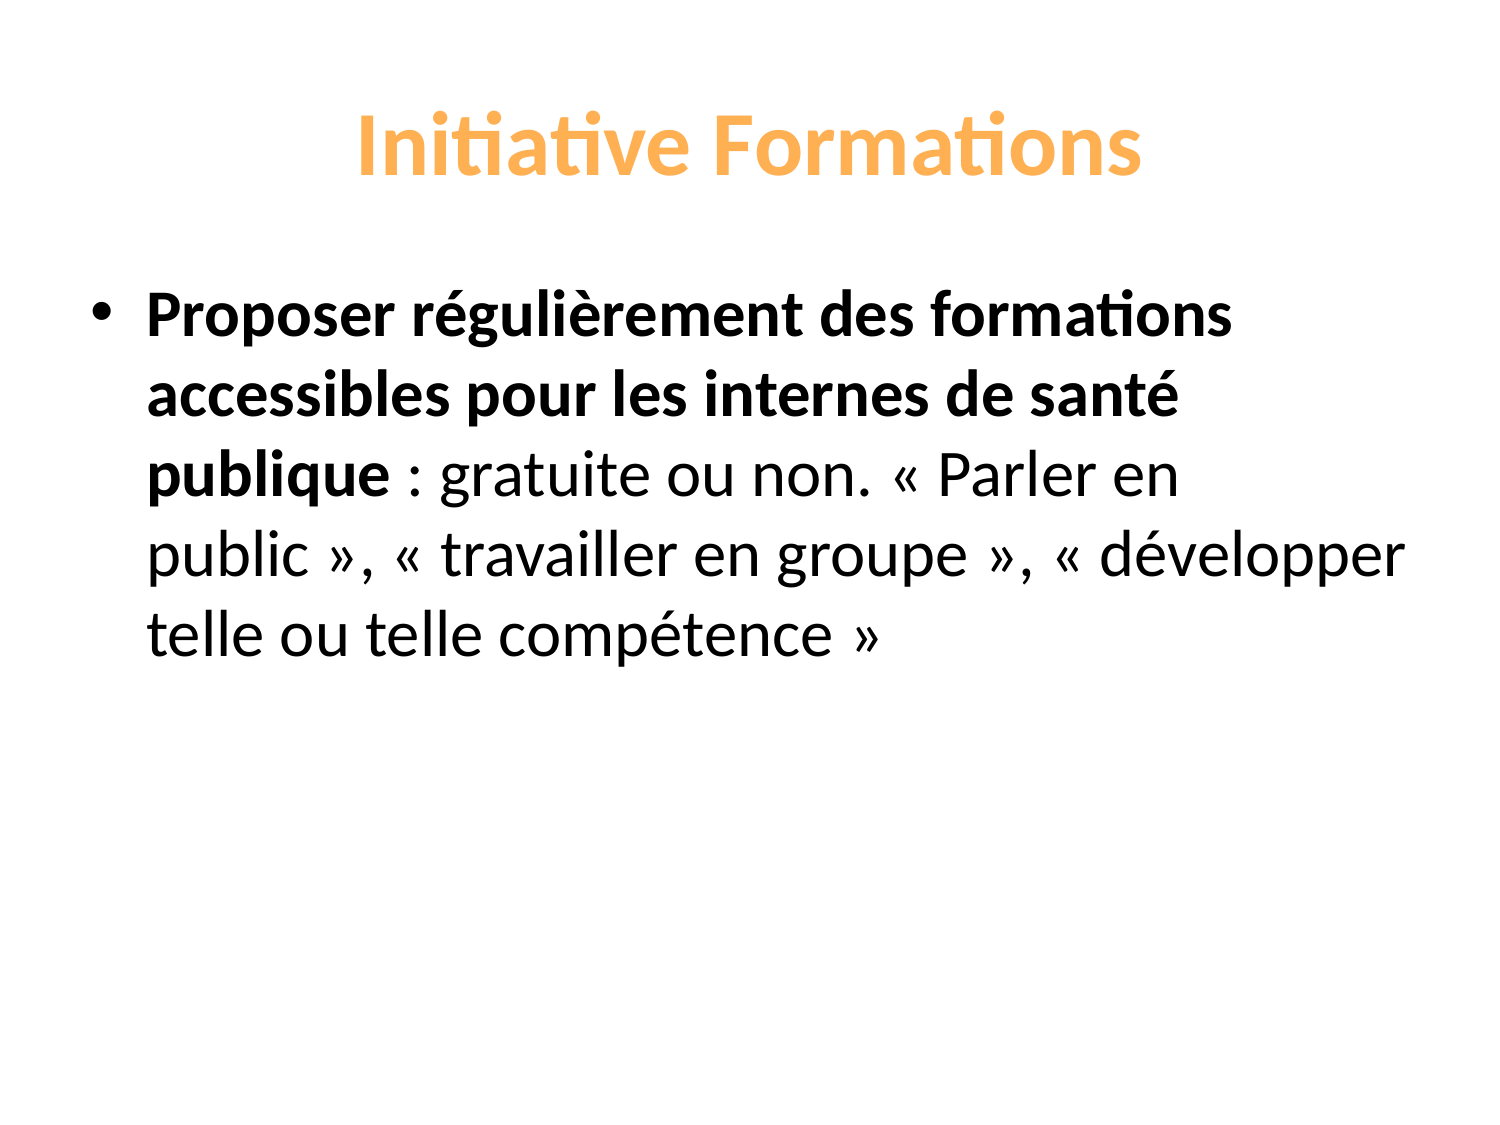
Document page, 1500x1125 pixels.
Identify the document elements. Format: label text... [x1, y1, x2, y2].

list Proposer régulièrement des formations accessibles pour les internes de santé publique : gratuite ou non. « Parler en public », « travailler en groupe », « développer telle ou telle compétence » [75, 262, 1425, 1005]
title Initiative Formations [75, 45, 1425, 233]
